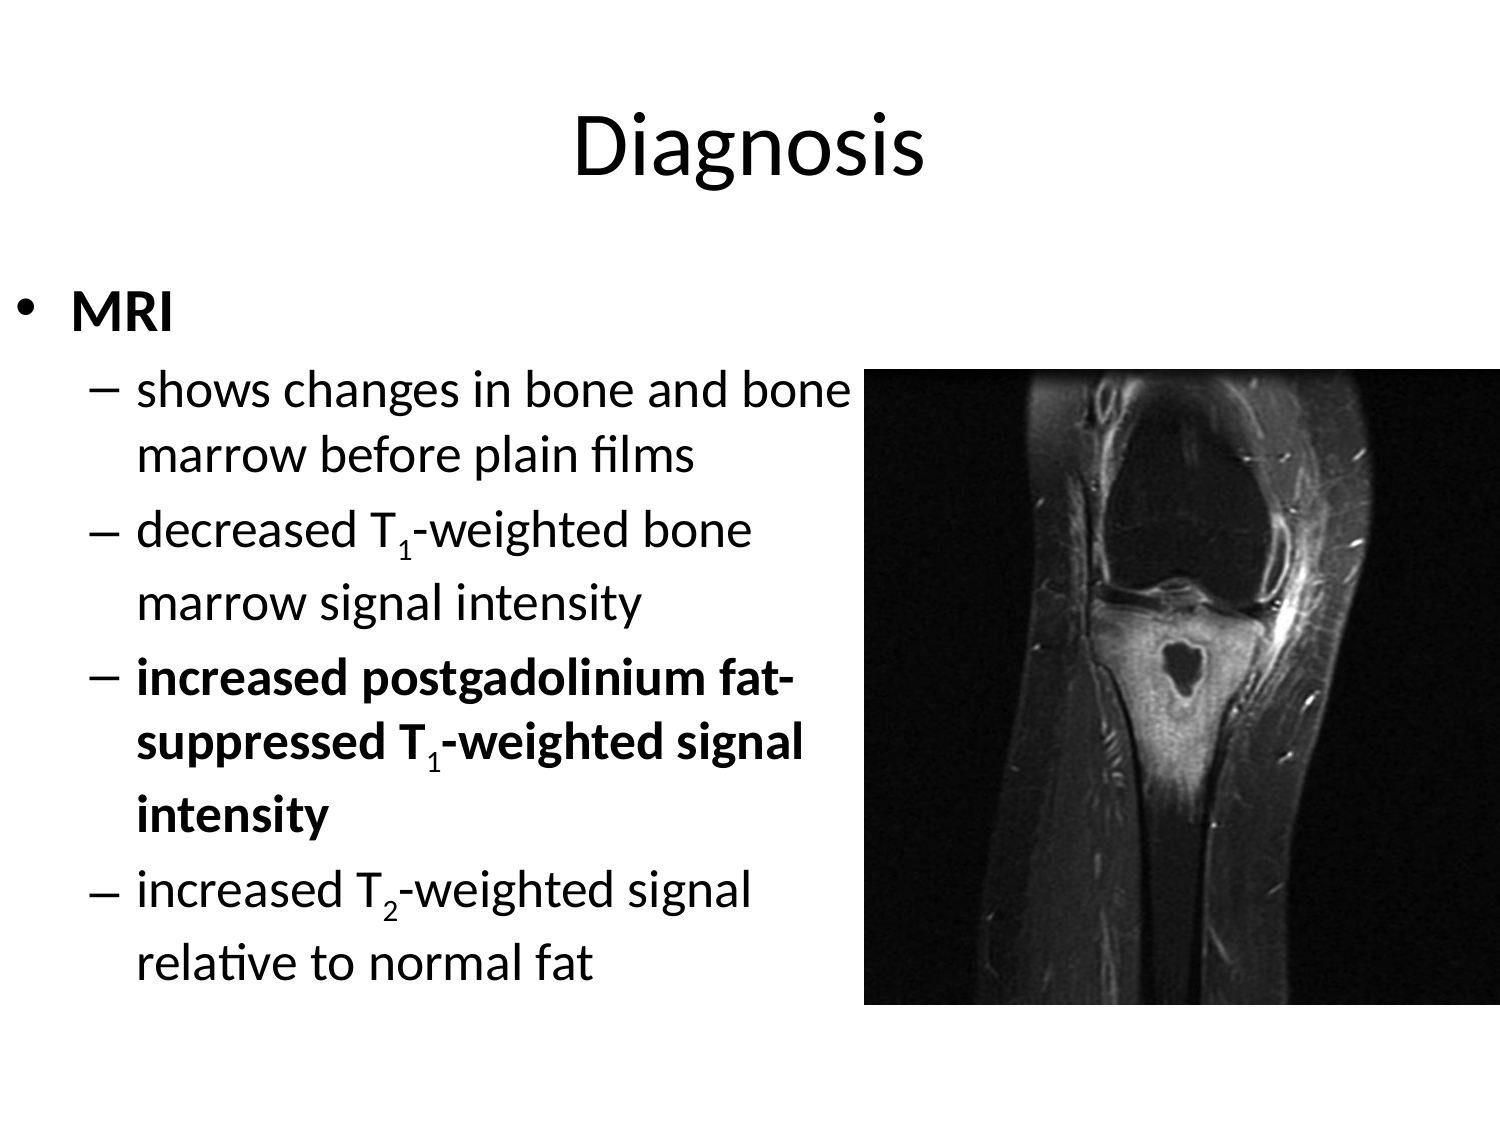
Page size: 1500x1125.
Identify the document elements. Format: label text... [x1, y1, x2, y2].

list MRI shows changes in bone and bone marrow before plain films decreased T1-weighted bone marrow signal intensity increased postgadolinium fat-suppressed T1-weighted signal intensity increased T2-weighted signal relative to normal fat [0, 262, 884, 1005]
picture [864, 369, 1500, 1006]
title Diagnosis [75, 45, 1425, 233]
